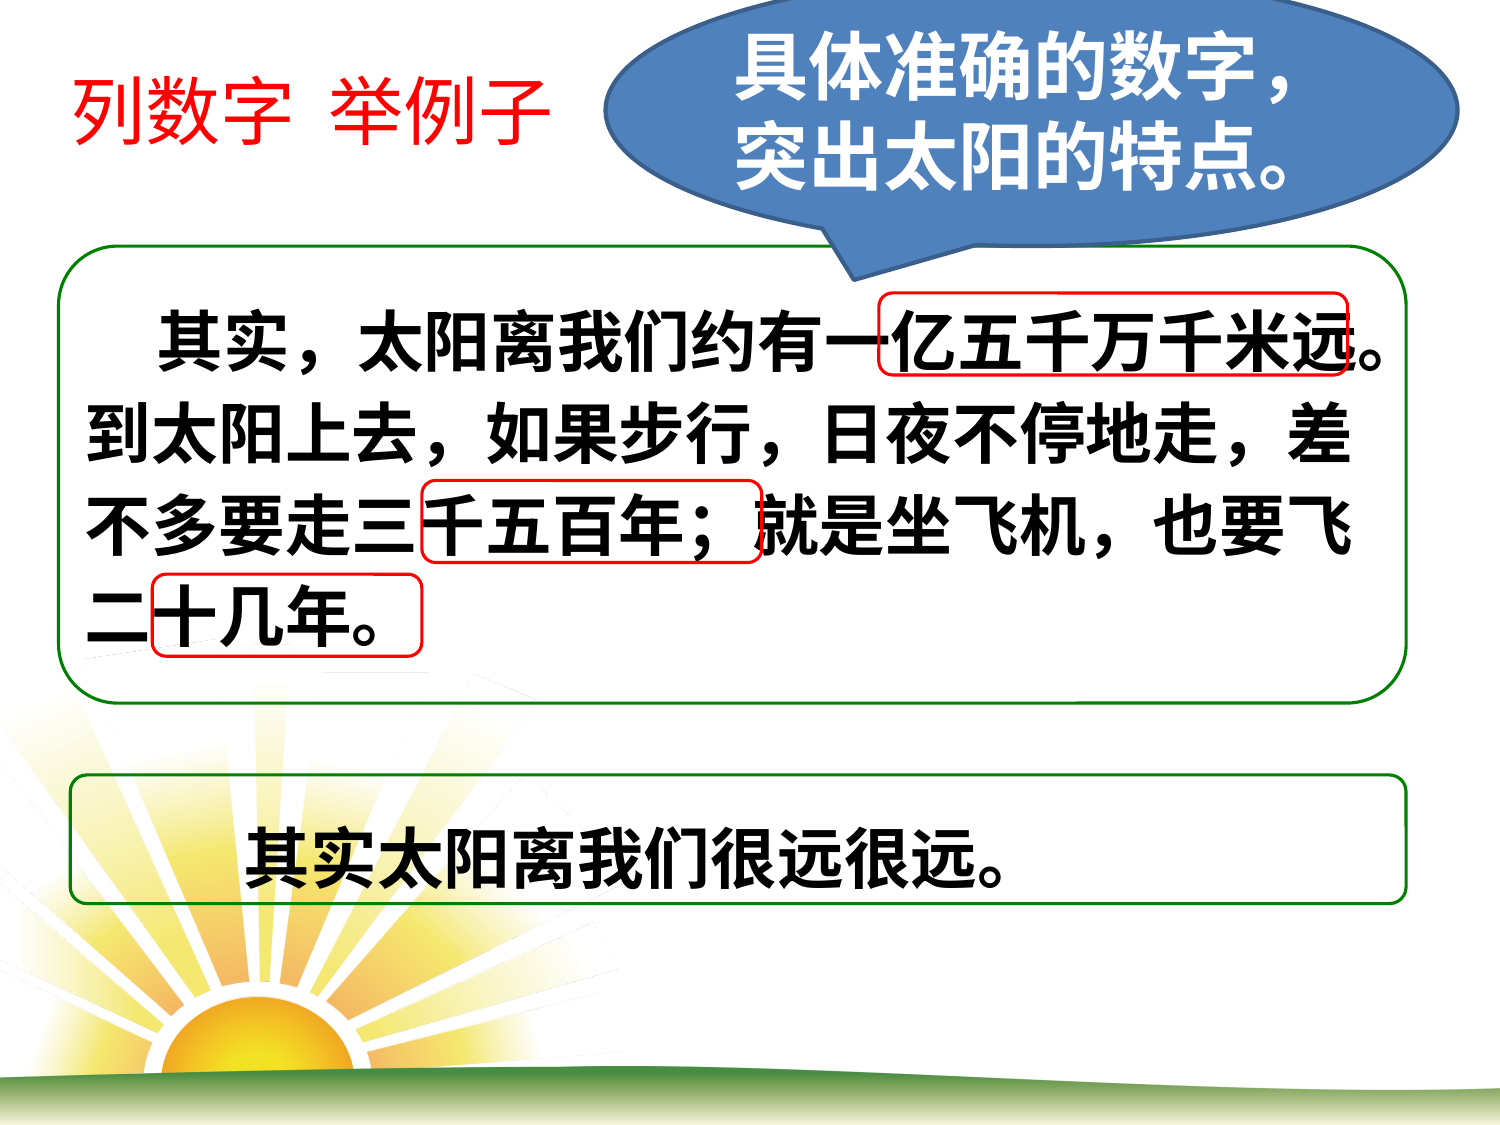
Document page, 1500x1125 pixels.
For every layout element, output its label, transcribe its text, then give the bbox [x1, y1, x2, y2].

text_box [70, 774, 1500, 904]
text_box [56, 243, 1409, 706]
text_box [150, 572, 424, 659]
text_box [419, 478, 764, 565]
text_box 其实，太阳离我们约有一亿五千万千米远。到太阳上去，如果步行，日夜不停地走，差不多要走三千五百年；就是坐飞机，也要飞二十几年。 [1404, 281, 1418, 663]
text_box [605, 0, 1458, 247]
picture [0, 527, 1500, 1125]
text_box 列数字 举例子 [55, 57, 600, 162]
